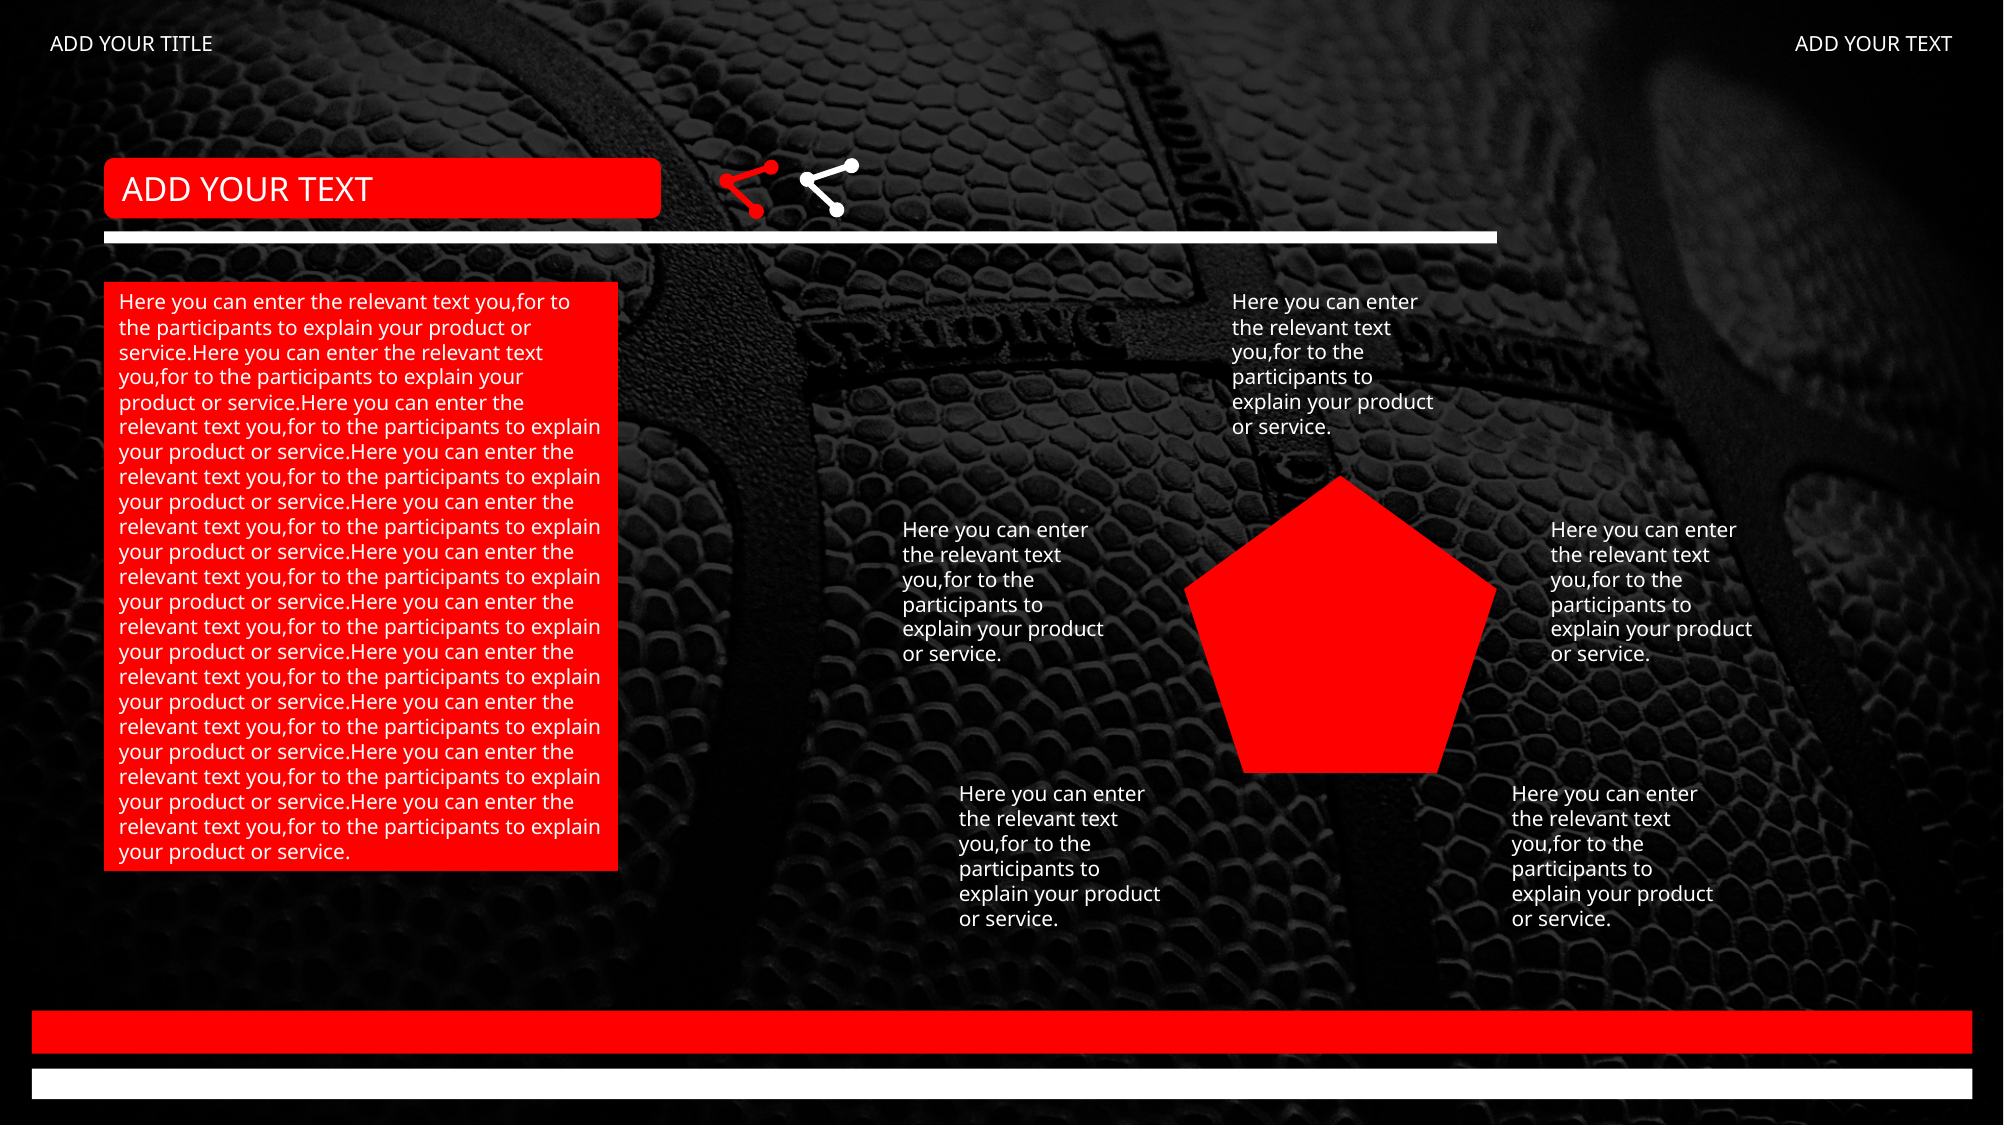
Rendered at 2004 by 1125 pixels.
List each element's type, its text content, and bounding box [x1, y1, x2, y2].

text_box Here you can enter the relevant text you,for to the participants to explain your product or service. [1535, 508, 1776, 674]
picture [0, 0, 2004, 1125]
text_box [31, 1010, 1973, 1054]
text_box Here you can enter the relevant text you,for to the participants to explain your product or service. [887, 508, 1128, 674]
text_box [104, 231, 1497, 244]
text_box [1184, 475, 1497, 773]
text_box ADD YOUR TITLE [35, 23, 228, 64]
text_box Here you can enter the relevant text you,for to the participants to explain your product or service.Here you can enter the relevant text you,for to the participants to explain your product or service.Here you can enter the relevant text you,for to the participants to explain your product or service.Here you can enter the relevant text you,for to the participants to explain your product or service.Here you can enter the relevant text you,for to the participants to explain your product or service.Here you can enter the relevant text you,for to the participants to explain your product or service.Here you can enter the relevant text you,for to the participants to explain your product or service.Here you can enter the relevant text you,for to the participants to explain your product or service.Here you can enter the relevant text you,for to the participants to explain your product or service.Here you can enter the relevant text you,for to the participants to explain your product or service.Here you can enter the relevant text you,for to the participants to explain your product or service. [104, 281, 618, 872]
text_box Here you can enter the relevant text you,for to the participants to explain your product or service. [1496, 772, 1737, 938]
text_box Here you can enter the relevant text you,for to the participants to explain your product or service. [1217, 281, 1457, 447]
text_box ADD YOUR TEXT [1780, 23, 1968, 64]
text_box ADD YOUR TEXT [104, 157, 661, 219]
text_box [719, 159, 779, 219]
text_box Here you can enter the relevant text you,for to the participants to explain your product or service. [944, 772, 1185, 938]
text_box [31, 1068, 1973, 1100]
text_box [799, 158, 860, 218]
